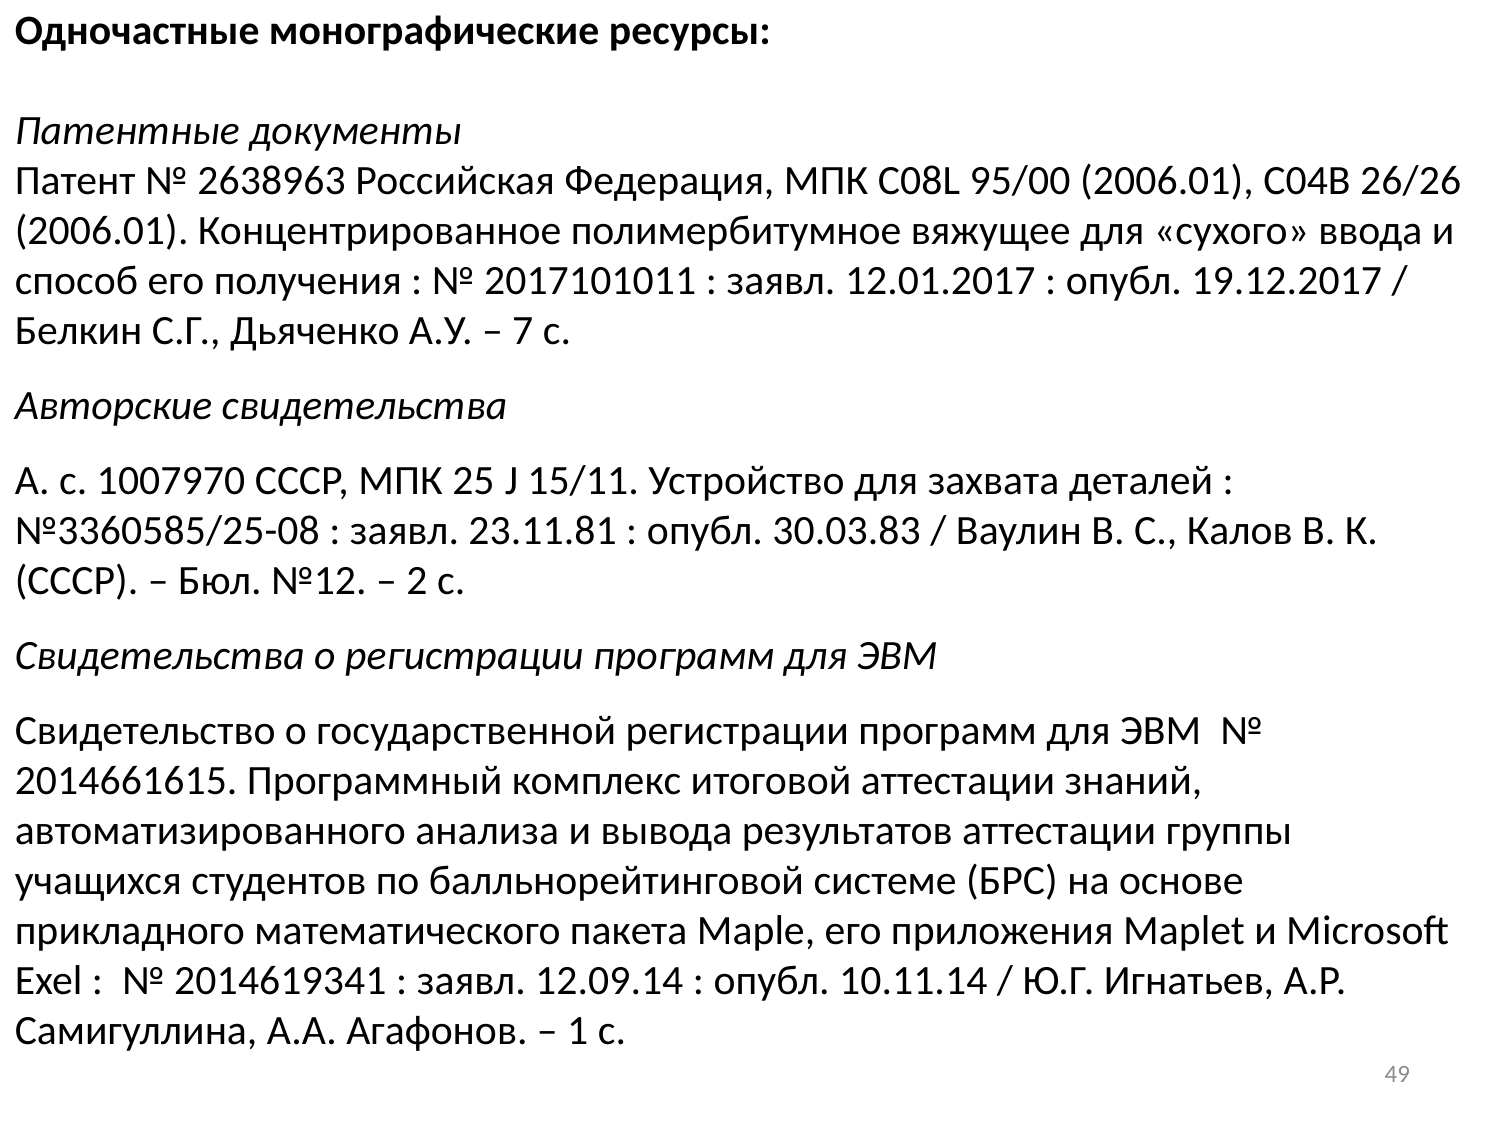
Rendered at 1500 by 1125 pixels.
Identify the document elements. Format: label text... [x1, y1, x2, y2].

slide_number 49 [1074, 1061, 1425, 1103]
text_box Одночастные монографические ресурсы: Патентные документы Патент № 2638963 Российская Федерация, МПК C08L 95/00 (2006.01), C04B 26/26 (2006.01). Концентрированное полимербитумное вяжущее для «сухого» ввода и способ его получения : № 2017101011 : заявл. 12.01.2017 : опубл. 19.12.2017 / Белкин С.Г., Дьяченко А.У. – 7 с. Авторские свидетельства А. с. 1007970 СССР, МПК 25 J 15/11. Устройство для захвата деталей : №3360585/25-08 : заявл. 23.11.81 : опубл. 30.03.83 / Ваулин В. С., Калов В. К. (СССР). – Бюл. №12. – 2 с. Свидетельства о регистрации программ для ЭВМ Свидетельство о государственной регистрации программ для ЭВМ № 2014661615. Программный комплекс итоговой аттестации знаний, автоматизированного анализа и вывода результатов аттестации группы учащихся студентов по балльнорейтинговой системе (БРС) на основе прикладного математического пакета Maple, его приложения Maplet и Microsoft Exel : № 2014619341 : заявл. 12.09.14 : опубл. 10.11.14 / Ю.Г. Игнатьев, А.Р. Самигуллина, А.А. Агафонов. – 1 с. [0, 0, 1483, 1061]
